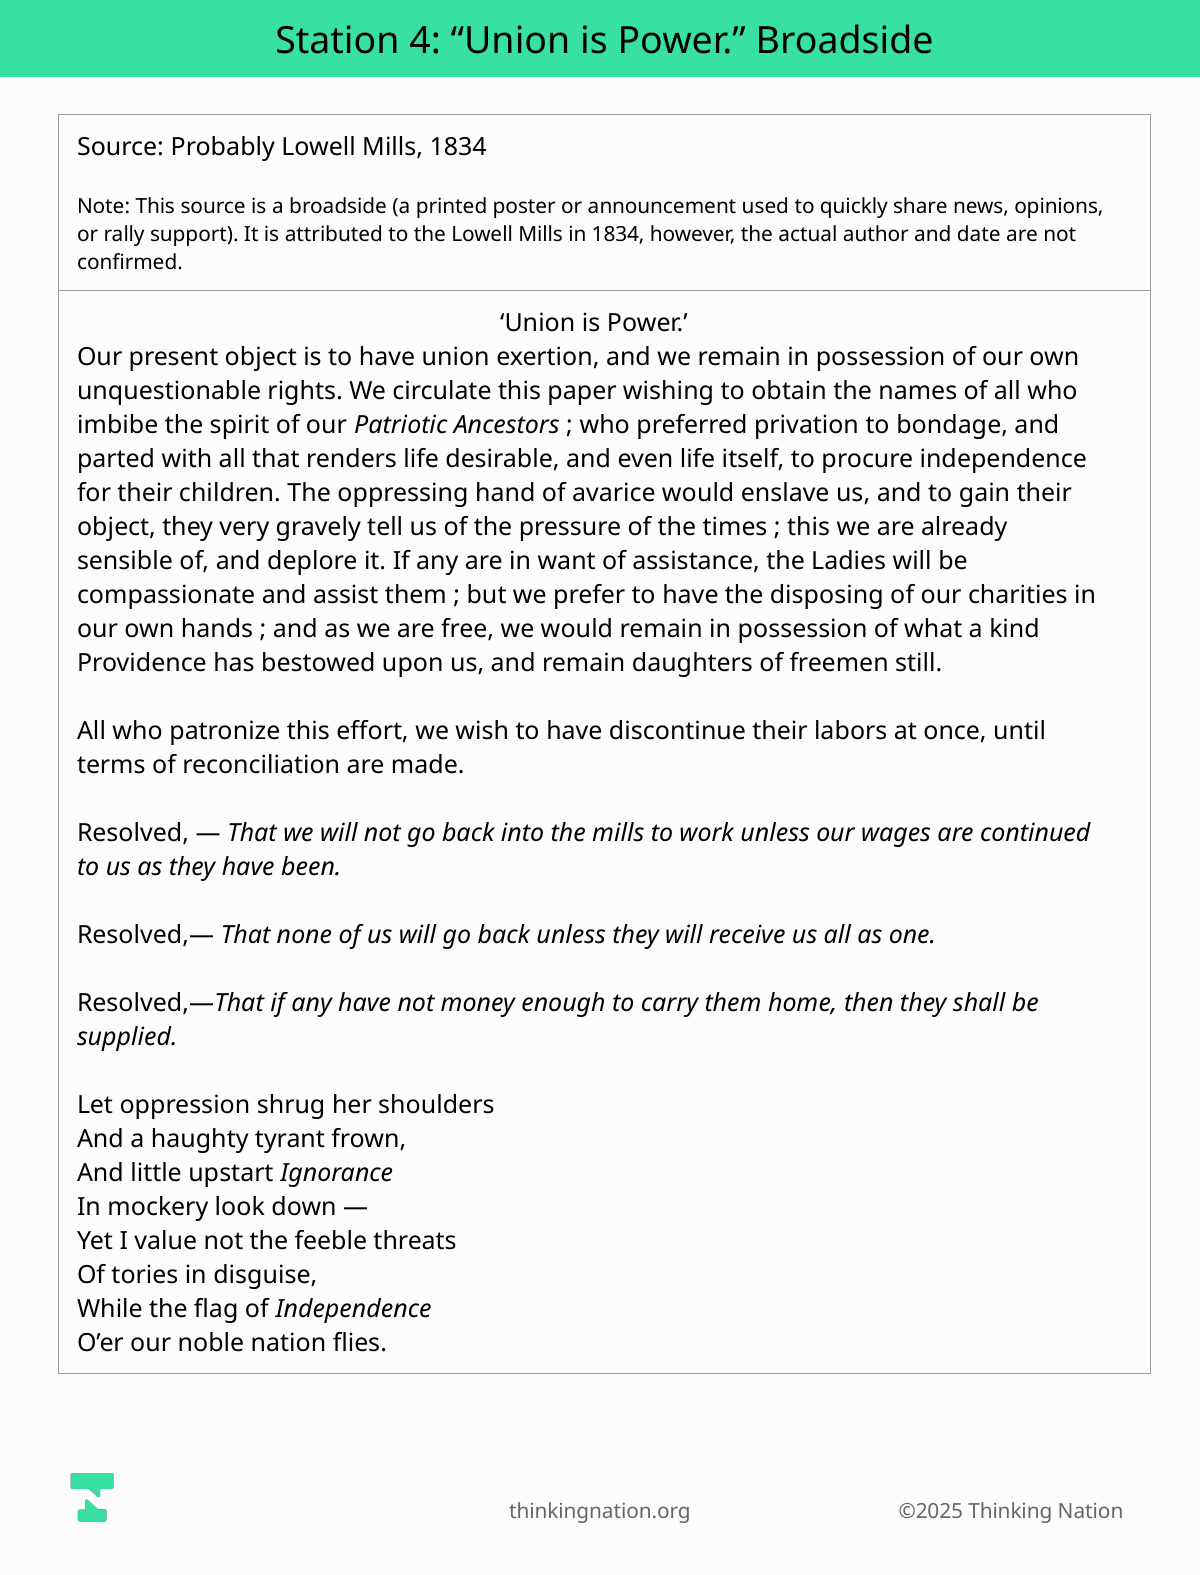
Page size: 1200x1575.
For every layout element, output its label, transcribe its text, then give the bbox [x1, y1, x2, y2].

text_box ©2025 Thinking Nation [854, 1483, 1139, 1532]
text_box thinkingnation.org [457, 1483, 742, 1532]
table_header Source: Probably Lowell Mills, 1834 Note: This source is a broadside (a printed poster or announcement used to quickly share news, opinions, or rally support). It is attributed to the Lowell Mills in 1834, however, the actual author and date are not confirmed. [59, 115, 1150, 290]
table_cell ‘Union is Power.’ Our present object is to have union exertion, and we remain in possession of our own unquestionable rights. We circulate this paper wishing to obtain the names of all who imbibe the spirit of our Patriotic Ancestors ; who preferred privation to bondage, and parted with all that renders life desirable, and even life itself, to procure independence for their children. The oppressing hand of avarice would enslave us, and to gain their object, they very gravely tell us of the pressure of the times ; this we are already sensible of, and deplore it. If any are in want of assistance, the Ladies will be compassionate and assist them ; but we prefer to have the disposing of our charities in our own hands ; and as we are free, we would remain in possession of what a kind Providence has bestowed upon us, and remain daughters of freemen still. All who patronize this effort, we wish to have discontinue their labors at once, until terms of reconciliation are made. Resolved, — That we will not go back into the mills to work unless our wages are continued to us as they have been. Resolved,— That none of us will go back unless they will receive us all as one. Resolved,—That if any have not money enough to carry them home, then they shall be supplied. Let oppression shrug her shoulders And a haughty tyrant frown, And little upstart Ignorance In mockery look down — Yet I value not the feeble threats Of tories in disguise, While the flag of Independence O’er our noble nation flies. [59, 291, 1150, 1373]
picture [58, 1463, 126, 1531]
text_box Station 4: “Union is Power.” Broadside [0, 0, 1200, 77]
